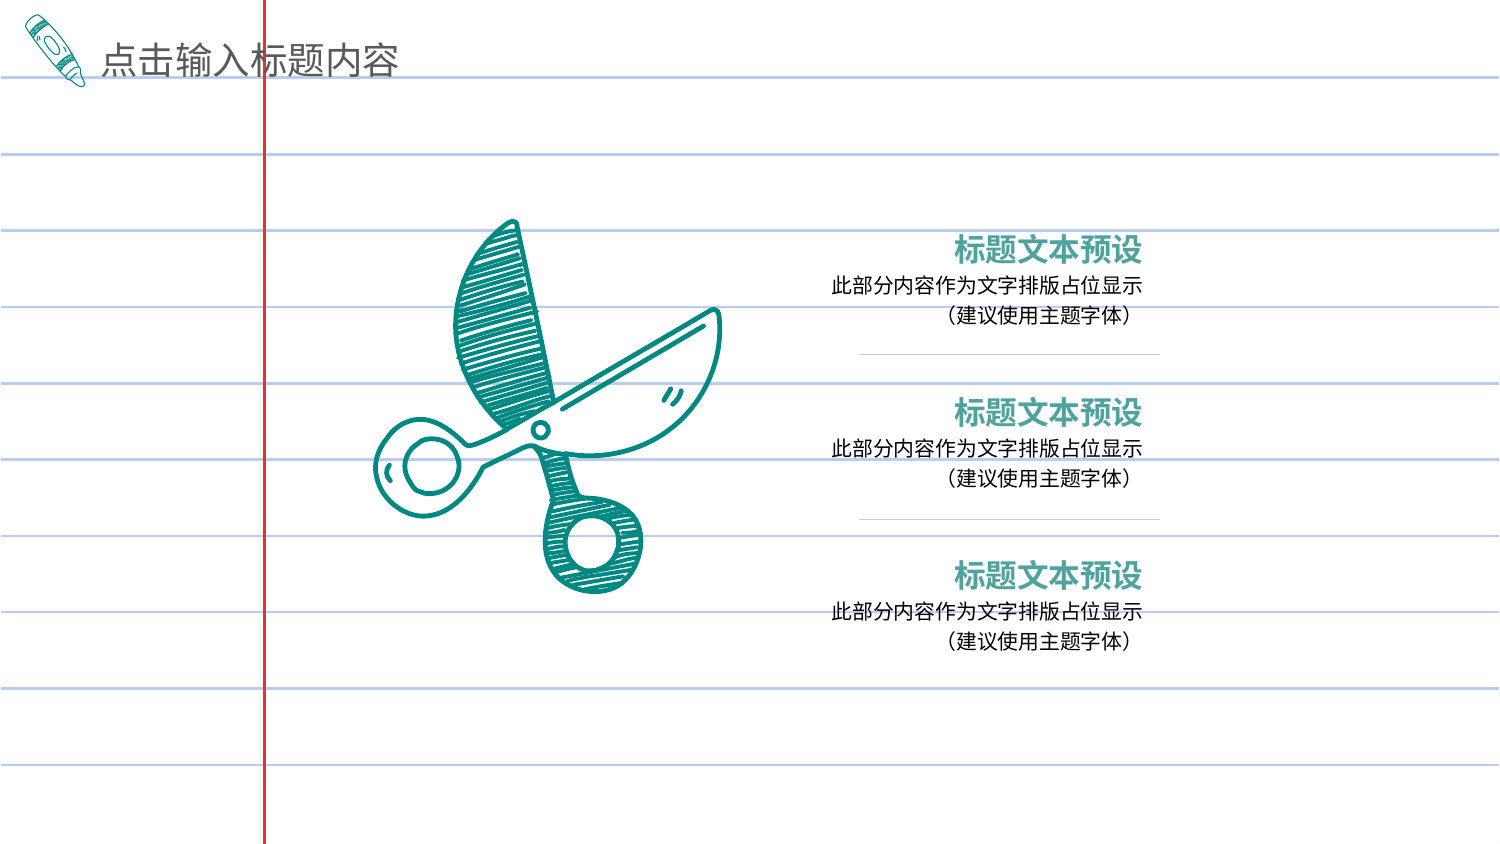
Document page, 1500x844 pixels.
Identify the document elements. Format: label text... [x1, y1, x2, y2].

picture [371, 219, 724, 594]
text_box 点击输入标题内容 [100, 28, 450, 91]
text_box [821, 229, 1161, 657]
picture [33, 10, 76, 95]
